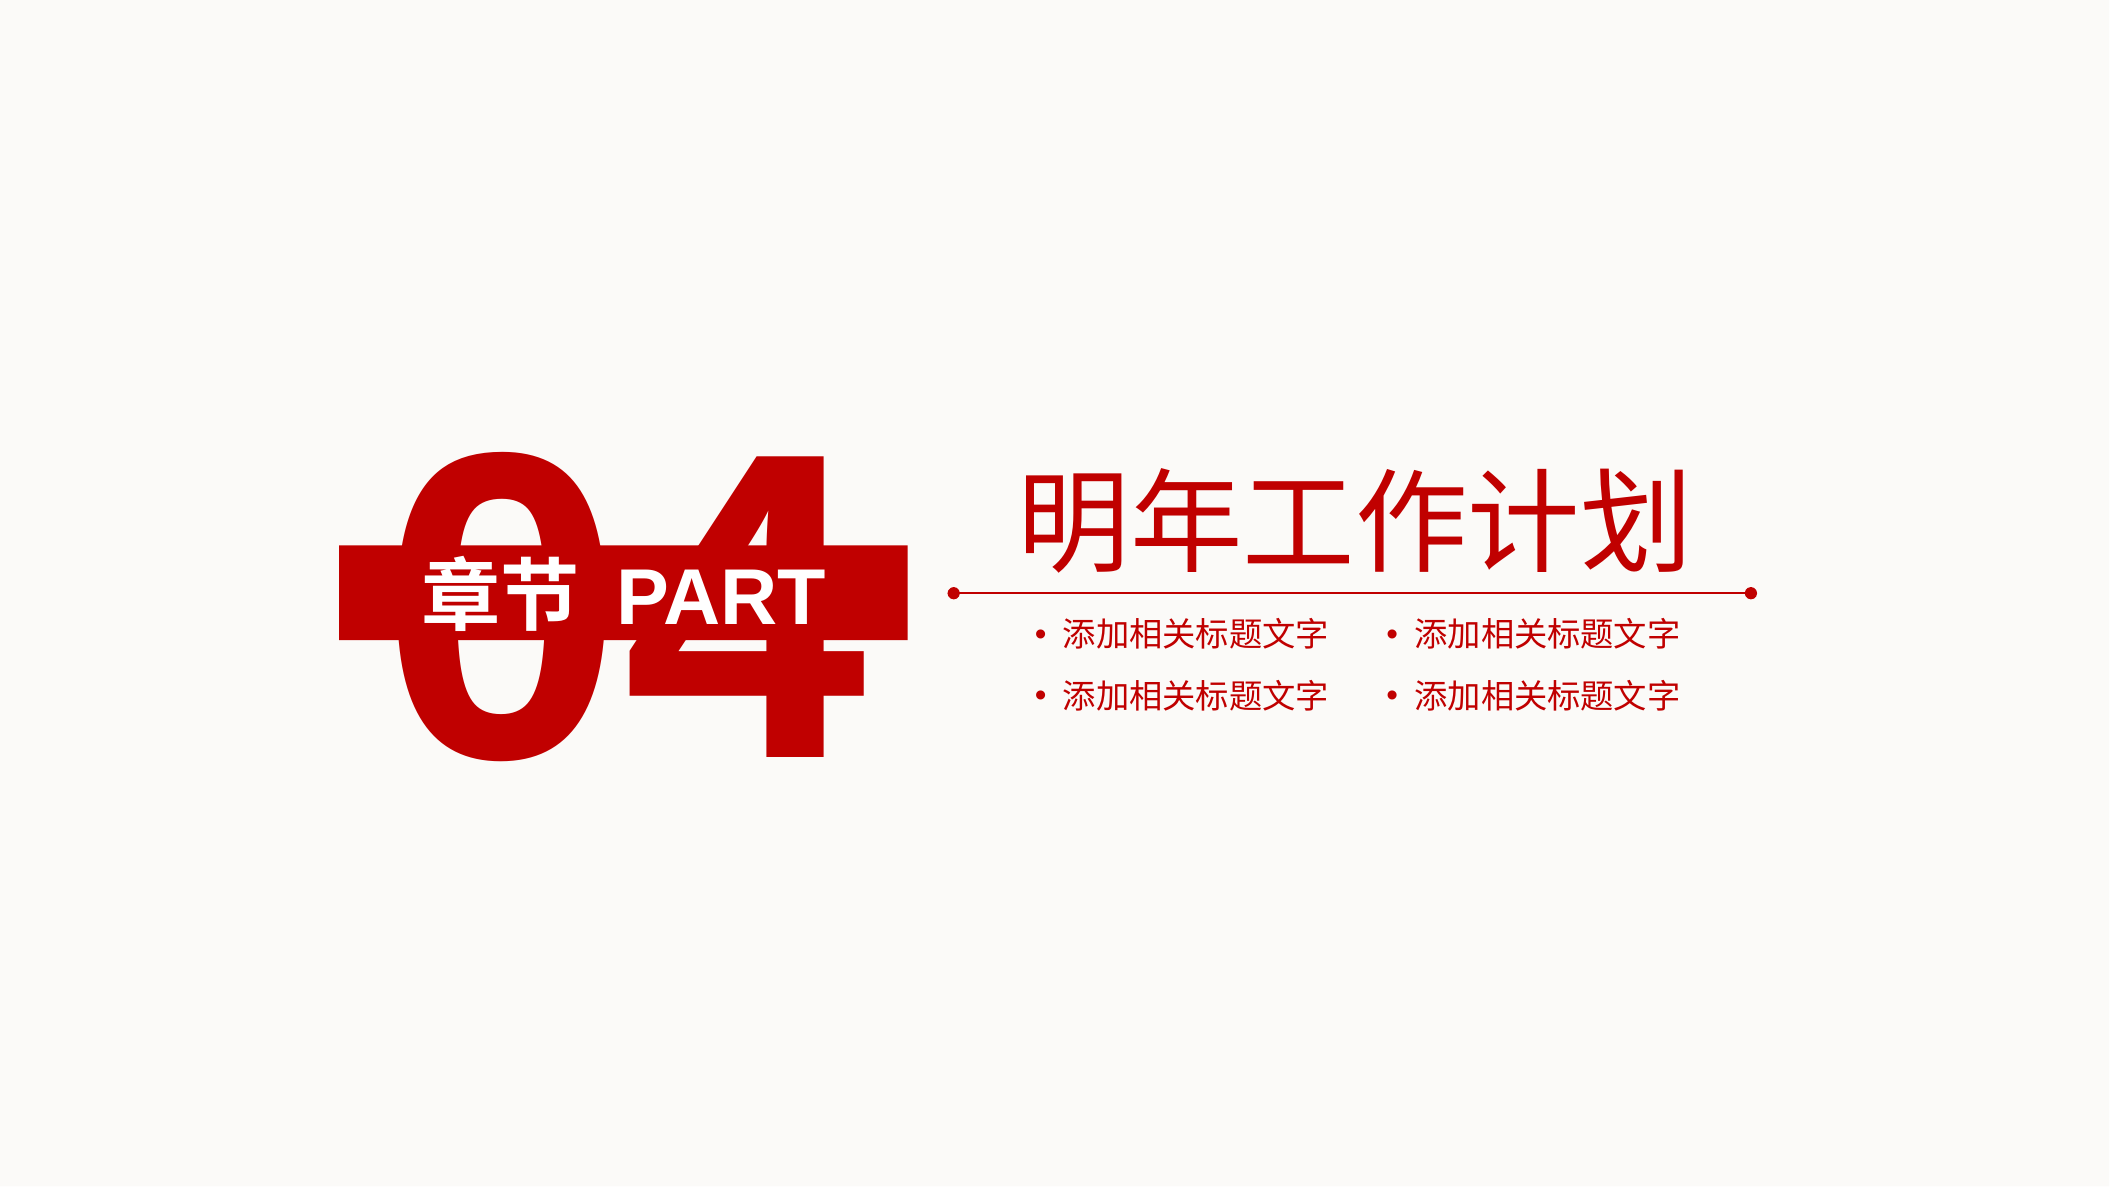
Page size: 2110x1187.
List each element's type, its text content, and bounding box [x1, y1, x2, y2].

text_box 添加相关标题文字 [1019, 606, 1344, 661]
text_box 章节 PART [339, 545, 908, 641]
text_box 添加相关标题文字 [1371, 667, 1696, 723]
text_box 明年工作计划 [1017, 450, 1751, 586]
text_box 添加相关标题文字 [1019, 667, 1344, 723]
text_box 添加相关标题文字 [1371, 606, 1696, 661]
text_box 04 [259, 320, 987, 846]
